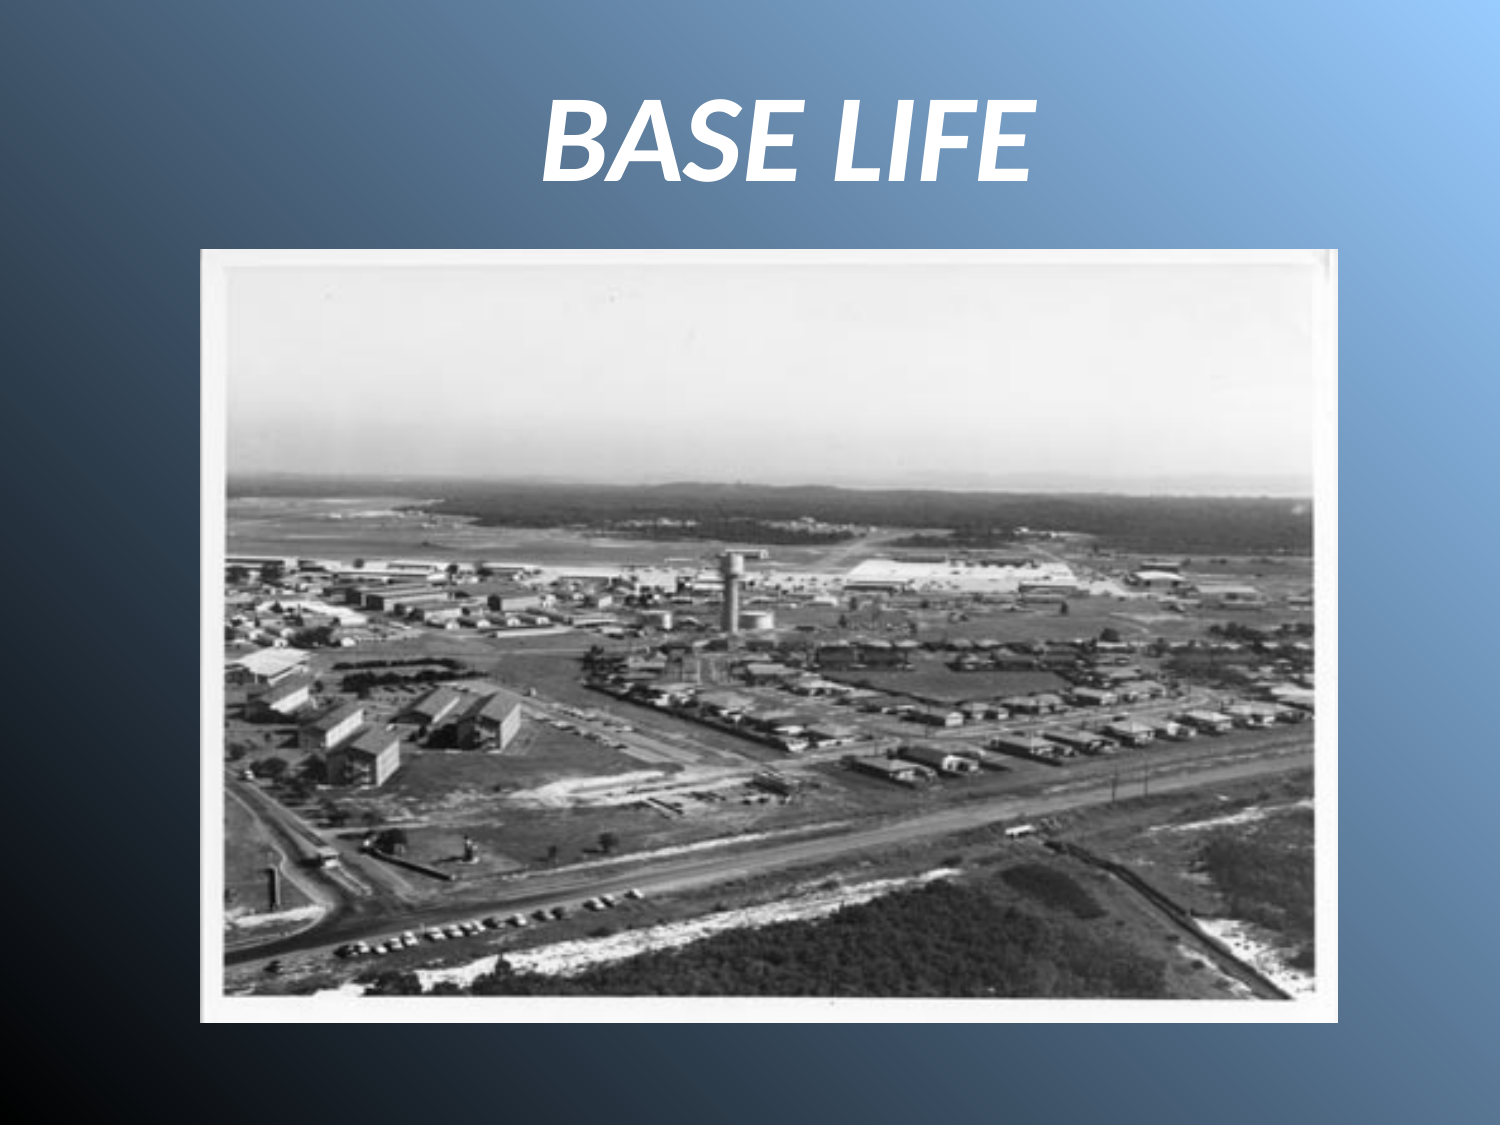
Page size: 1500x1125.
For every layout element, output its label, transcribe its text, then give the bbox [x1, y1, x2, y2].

title BASE LIFE [112, 37, 1463, 226]
picture [199, 249, 1338, 1023]
